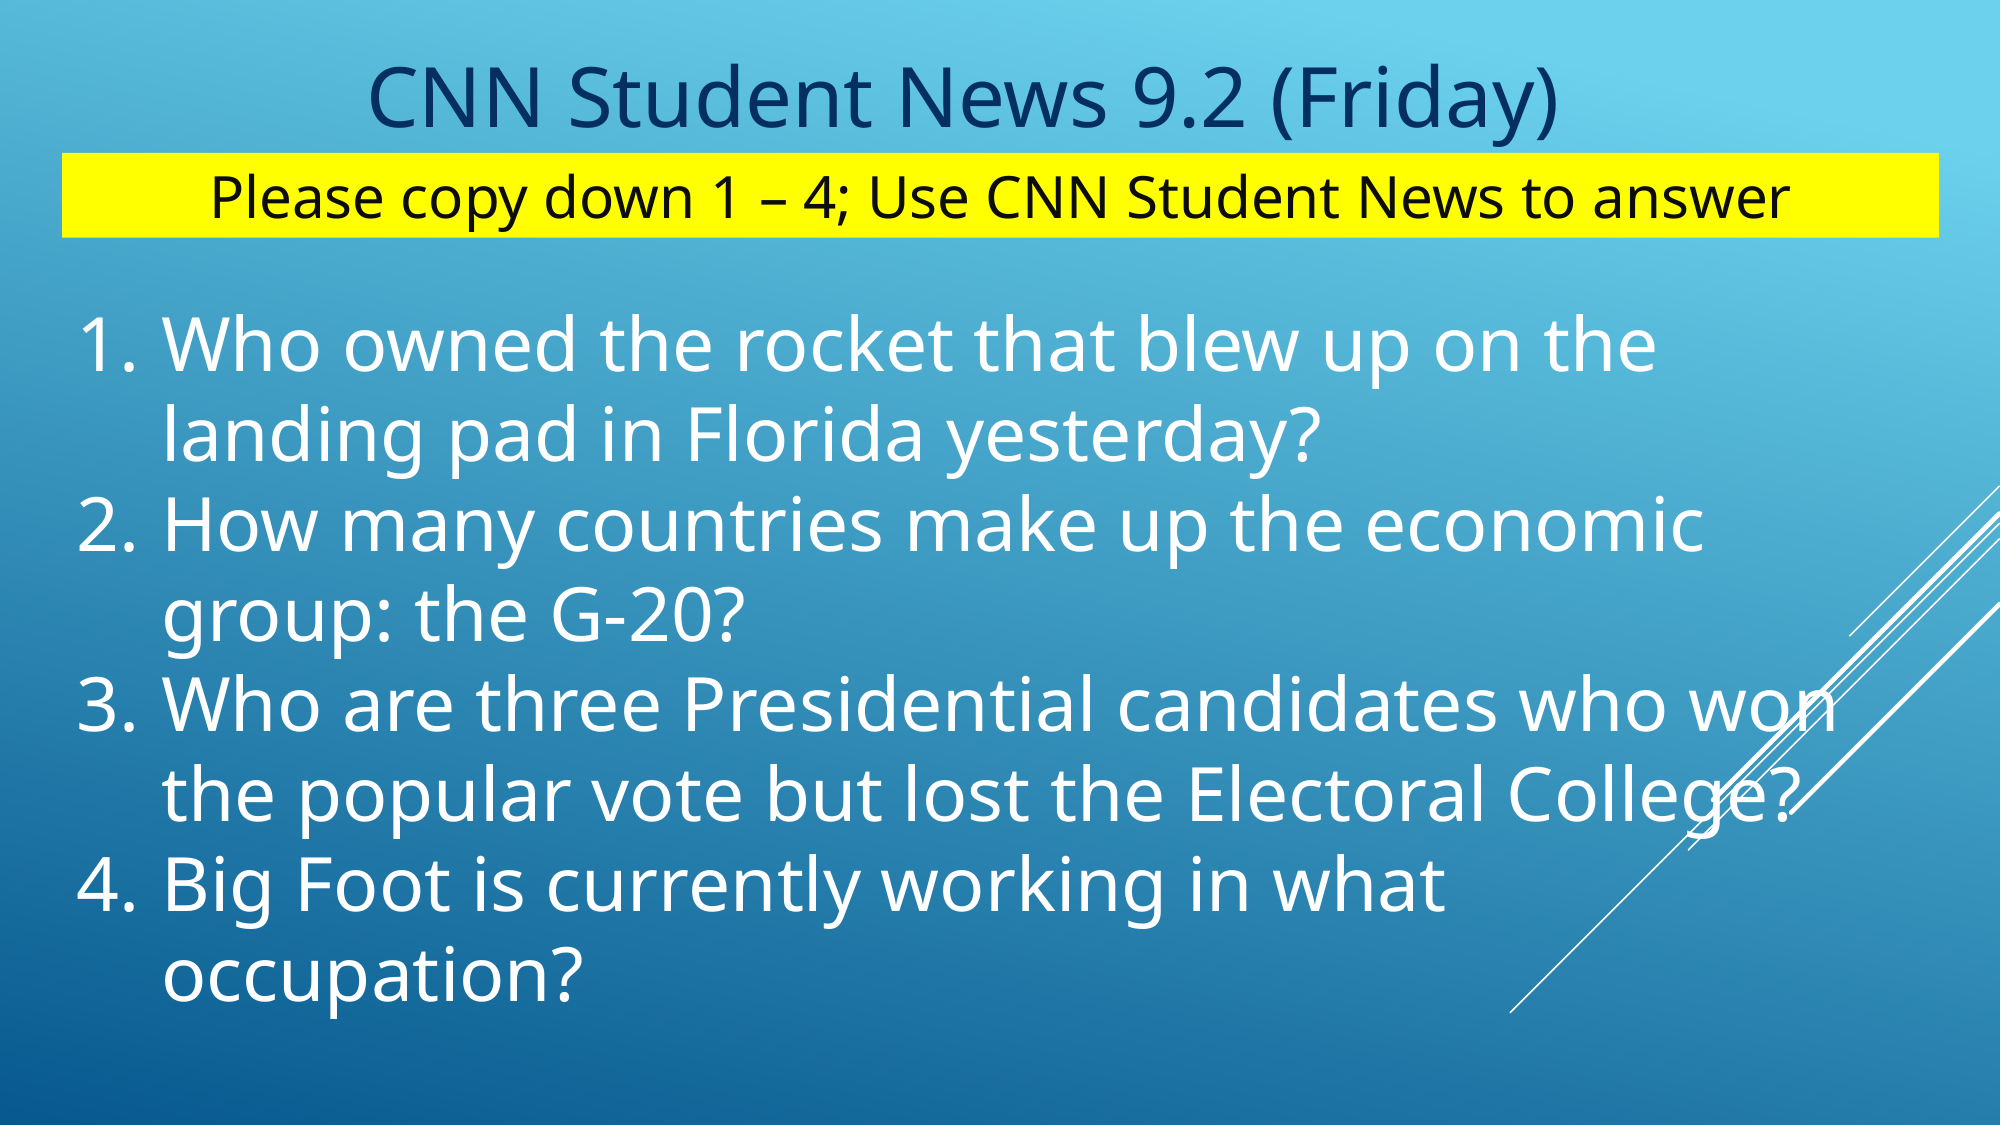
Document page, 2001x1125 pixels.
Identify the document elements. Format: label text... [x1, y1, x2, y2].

text_box CNN Student News 9.2 (Friday) [351, 36, 1576, 152]
text_box Who owned the rocket that blew up on the landing pad in Florida yesterday? How many countries make up the economic group: the G-20? Who are three Presidential candidates who won the popular vote but lost the Electoral College? Big Foot is currently working in what occupation? [62, 288, 1896, 1125]
text_box Please copy down 1 – 4; Use CNN Student News to answer [62, 152, 1940, 238]
